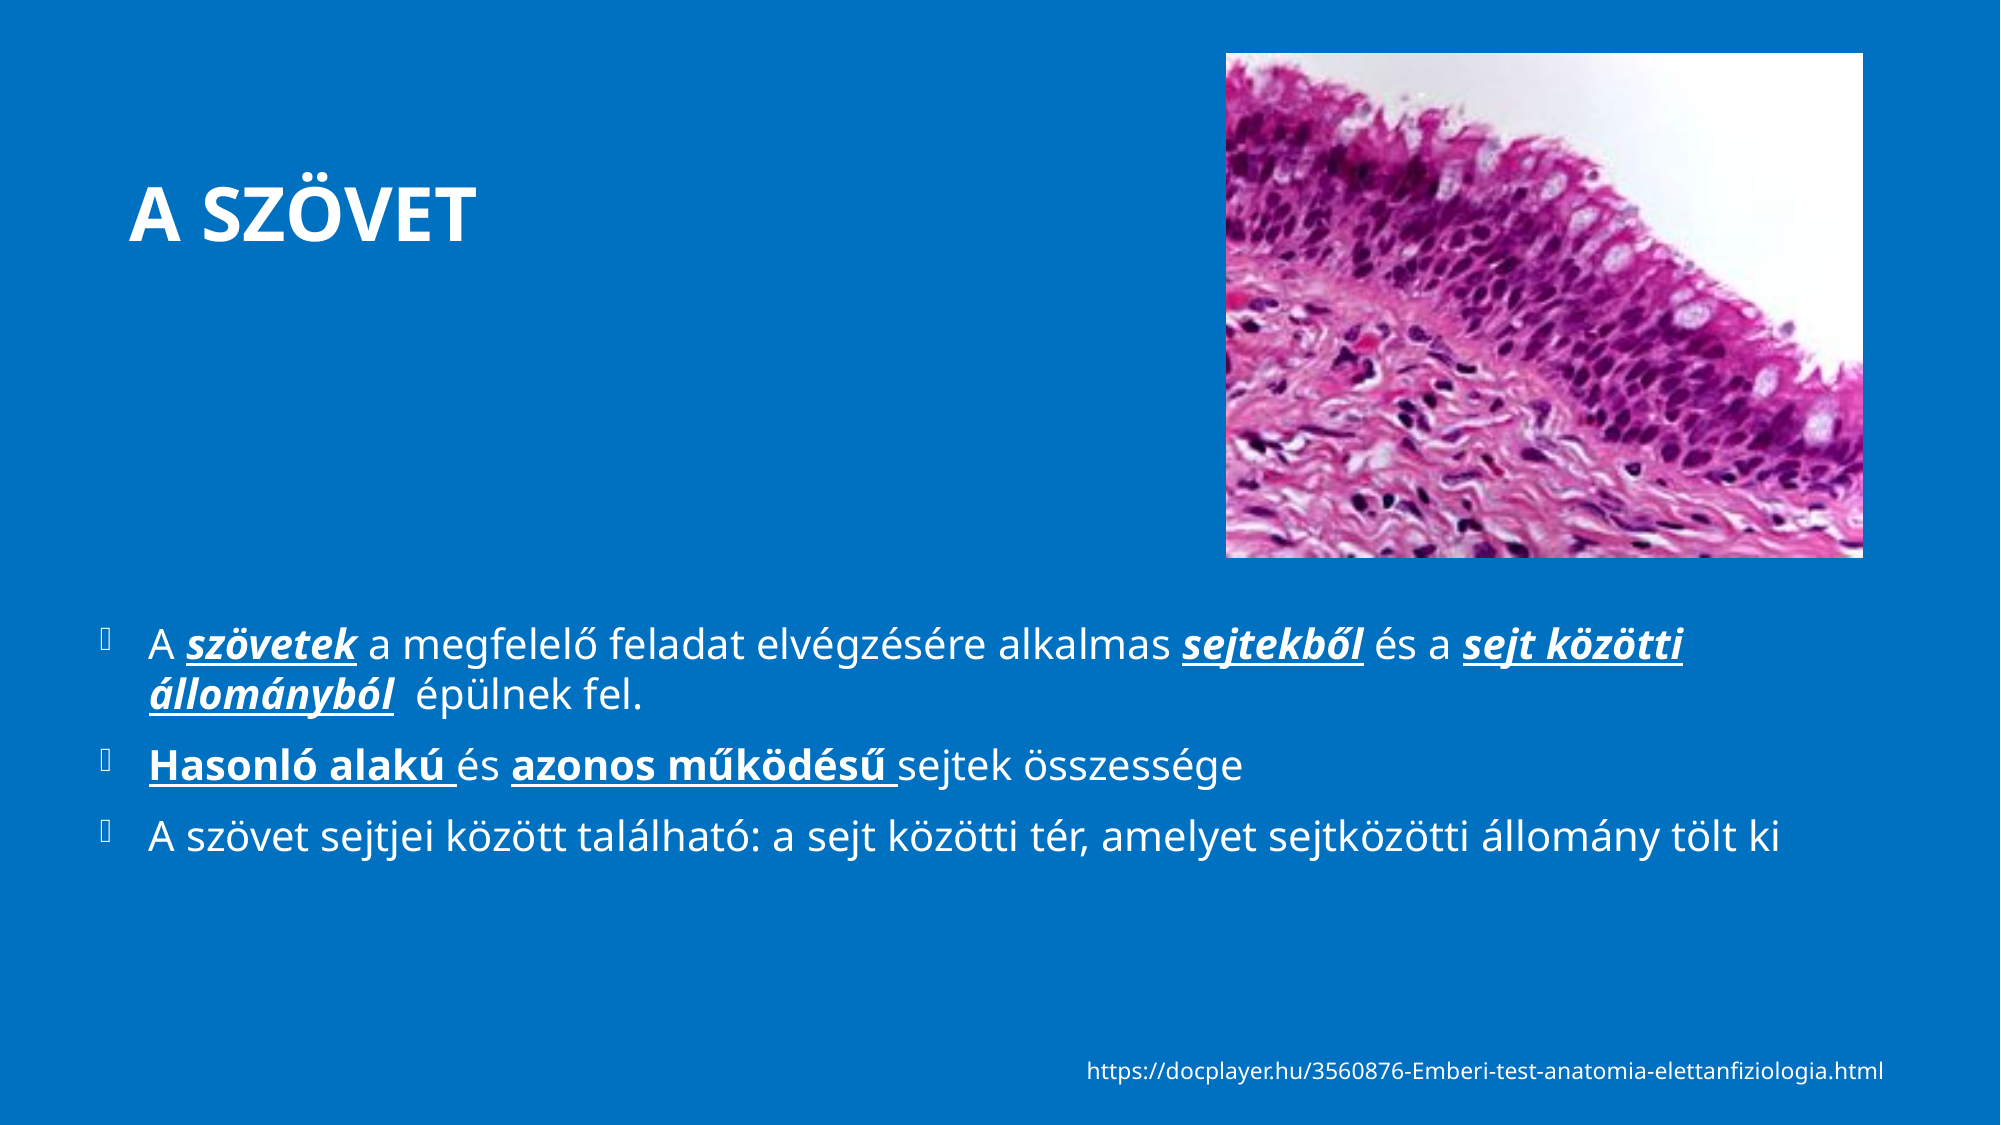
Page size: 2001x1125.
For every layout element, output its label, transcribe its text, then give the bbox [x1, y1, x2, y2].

text_box https://docplayer.hu/3560876-Emberi-test-anatomia-elettanfiziologia.html [1071, 1049, 2000, 1092]
list A szövetek a megfelelő feladat elvégzésére alkalmas sejtekből és a sejt közötti állományból épülnek fel. Hasonló alakú és azonos működésű sejtek összessége A szövet sejtjei között található: a sejt közötti tér, amelyet sejtközötti állomány tölt ki [85, 477, 1819, 1071]
picture [1226, 53, 1863, 558]
title A szövet [115, 87, 1226, 335]
